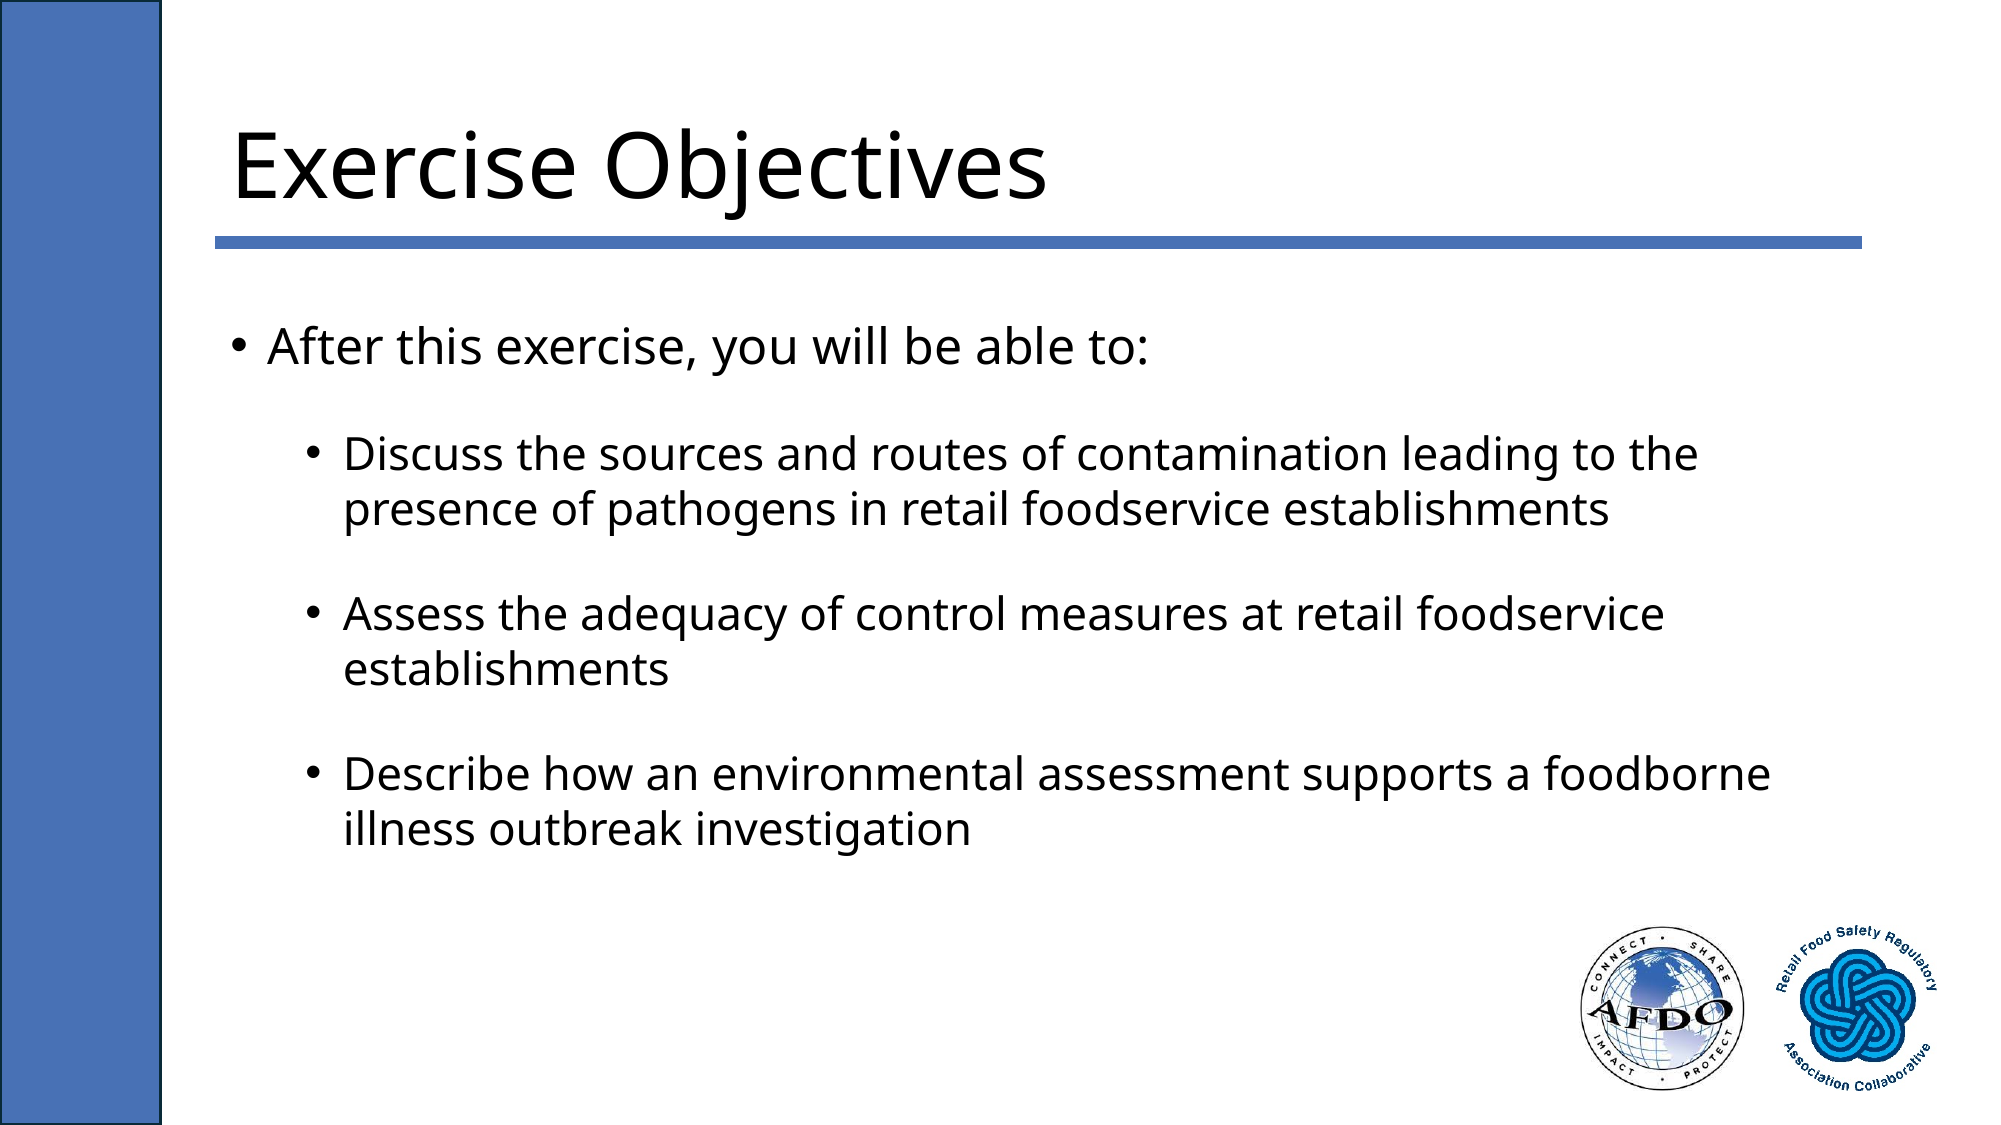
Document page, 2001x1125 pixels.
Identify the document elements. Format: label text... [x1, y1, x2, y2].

picture [1579, 925, 1745, 1091]
list After this exercise, you will be able to: Discuss the sources and routes of contamination leading to the presence of pathogens in retail foodservice establishments Assess the adequacy of control measures at retail foodservice establishments Describe how an environmental assessment supports a foodborne illness outbreak investigation [215, 306, 1863, 868]
title Exercise Objectives [215, 110, 1863, 227]
picture [1776, 925, 1937, 1091]
